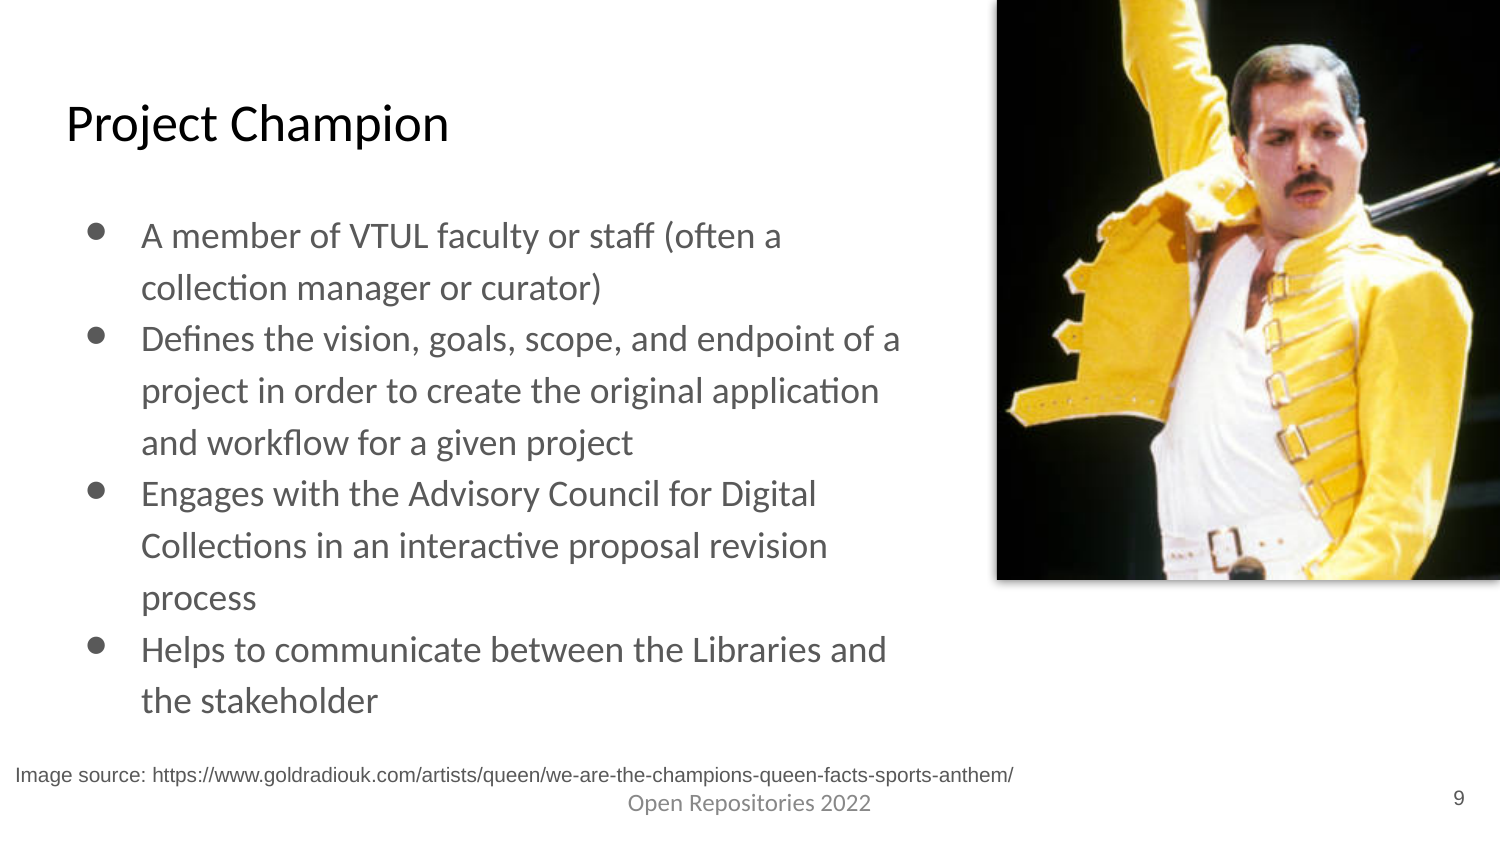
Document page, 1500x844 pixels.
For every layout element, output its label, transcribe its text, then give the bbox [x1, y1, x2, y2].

slide_number 9 [1389, 764, 1480, 830]
title Project Champion [51, 72, 989, 167]
picture [996, 0, 1500, 580]
text_box Image source: https://www.goldradiouk.com/artists/queen/we-are-the-champions-queen-facts-sports-anthem/ [0, 749, 1131, 800]
list A member of VTUL faculty or staff (often a collection manager or curator) Defines the vision, goals, scope, and endpoint of a project in order to create the original application and workflow for a given project Engages with the Advisory Council for Digital Collections in an interactive proposal revision process Helps to communicate between the Libraries and the stakeholder [51, 189, 938, 749]
